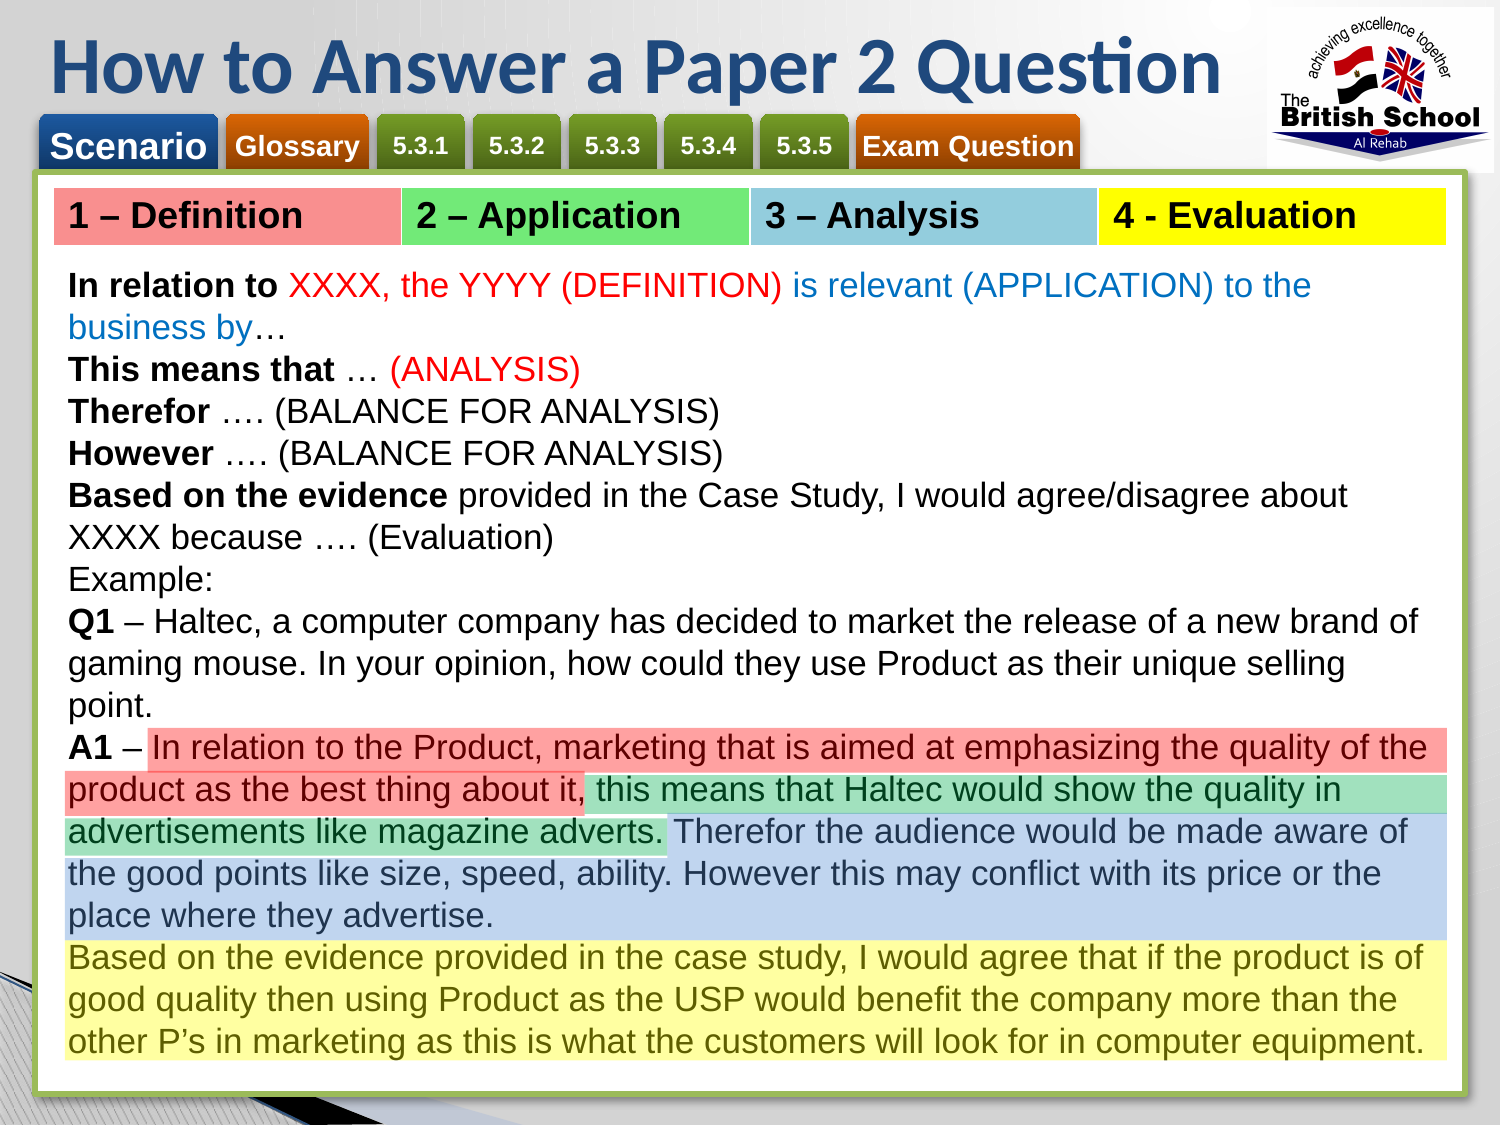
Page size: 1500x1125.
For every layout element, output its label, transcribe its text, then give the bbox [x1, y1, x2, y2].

text_box [64, 858, 1447, 940]
title How to Answer a Paper 2 Question [35, 0, 1247, 122]
text_box [64, 940, 1447, 1061]
text_box In relation to XXXX, the YYYY (DEFINITION) is relevant (APPLICATION) to the business by… This means that … (ANALYSIS) Therefor …. (BALANCE FOR ANALYSIS) However …. (BALANCE FOR ANALYSIS) Based on the evidence provided in the Case Study, I would agree/disagree about XXXX because …. (Evaluation) Example: Q1 – Haltec, a computer company has decided to market the release of a new brand of gaming mouse. In your opinion, how could they use Product as their unique selling point. A1 – In relation to the Product, marketing that is aimed at emphasizing the quality of the product as the best thing about it, this means that Haltec would show the quality in advertisements like magazine adverts. Therefor the audience would be made aware of the good points like size, speed, ability. However this may conflict with its price or the place where they advertise. Based on the evidence provided in the case study, I would agree that if the product is of good quality then using Product as the USP would benefit the company more than the other P’s in marketing as this is what the customers will look for in computer equipment. [53, 255, 1447, 1068]
table_header 4 - Evaluation [1099, 188, 1446, 245]
picture [1267, 7, 1495, 173]
text_box [147, 727, 1447, 773]
text_box [64, 770, 585, 816]
text_box [584, 775, 1447, 814]
picture [281, 1114, 303, 1125]
table_header 2 – Application [402, 188, 749, 245]
text_box [667, 812, 1447, 858]
table_header 1 – Definition [54, 188, 401, 245]
text_box [64, 818, 667, 856]
table_header 3 – Analysis [751, 188, 1097, 245]
text_box e [551, 0, 603, 5]
